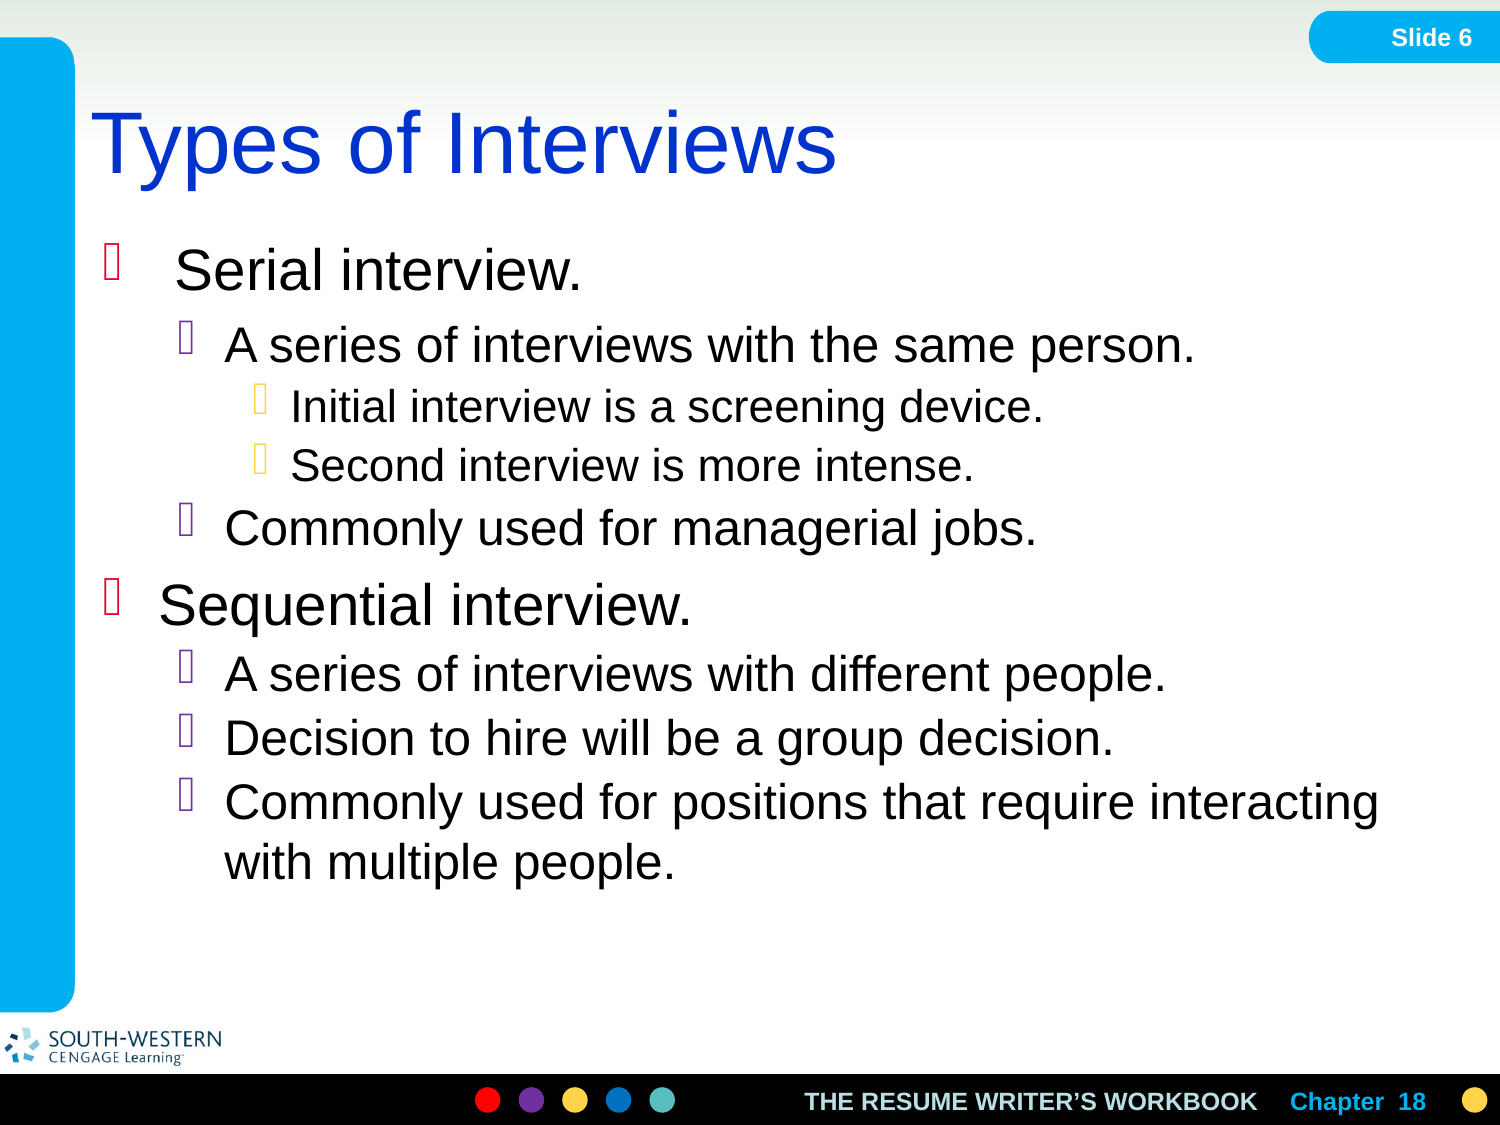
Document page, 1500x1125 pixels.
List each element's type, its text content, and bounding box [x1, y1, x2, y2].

slide_number Slide 6 [1312, 13, 1488, 93]
title Types of Interviews [74, 44, 1426, 233]
picture [0, 1022, 225, 1073]
list Serial interview. A series of interviews with the same person. Initial interview is a screening device. Second interview is more intense. Commonly used for managerial jobs. Sequential interview. A series of interviews with different people. Decision to hire will be a group decision. Commonly used for positions that require interacting with multiple people. [87, 224, 1438, 951]
footer Chapter 18 [1274, 1075, 1476, 1125]
